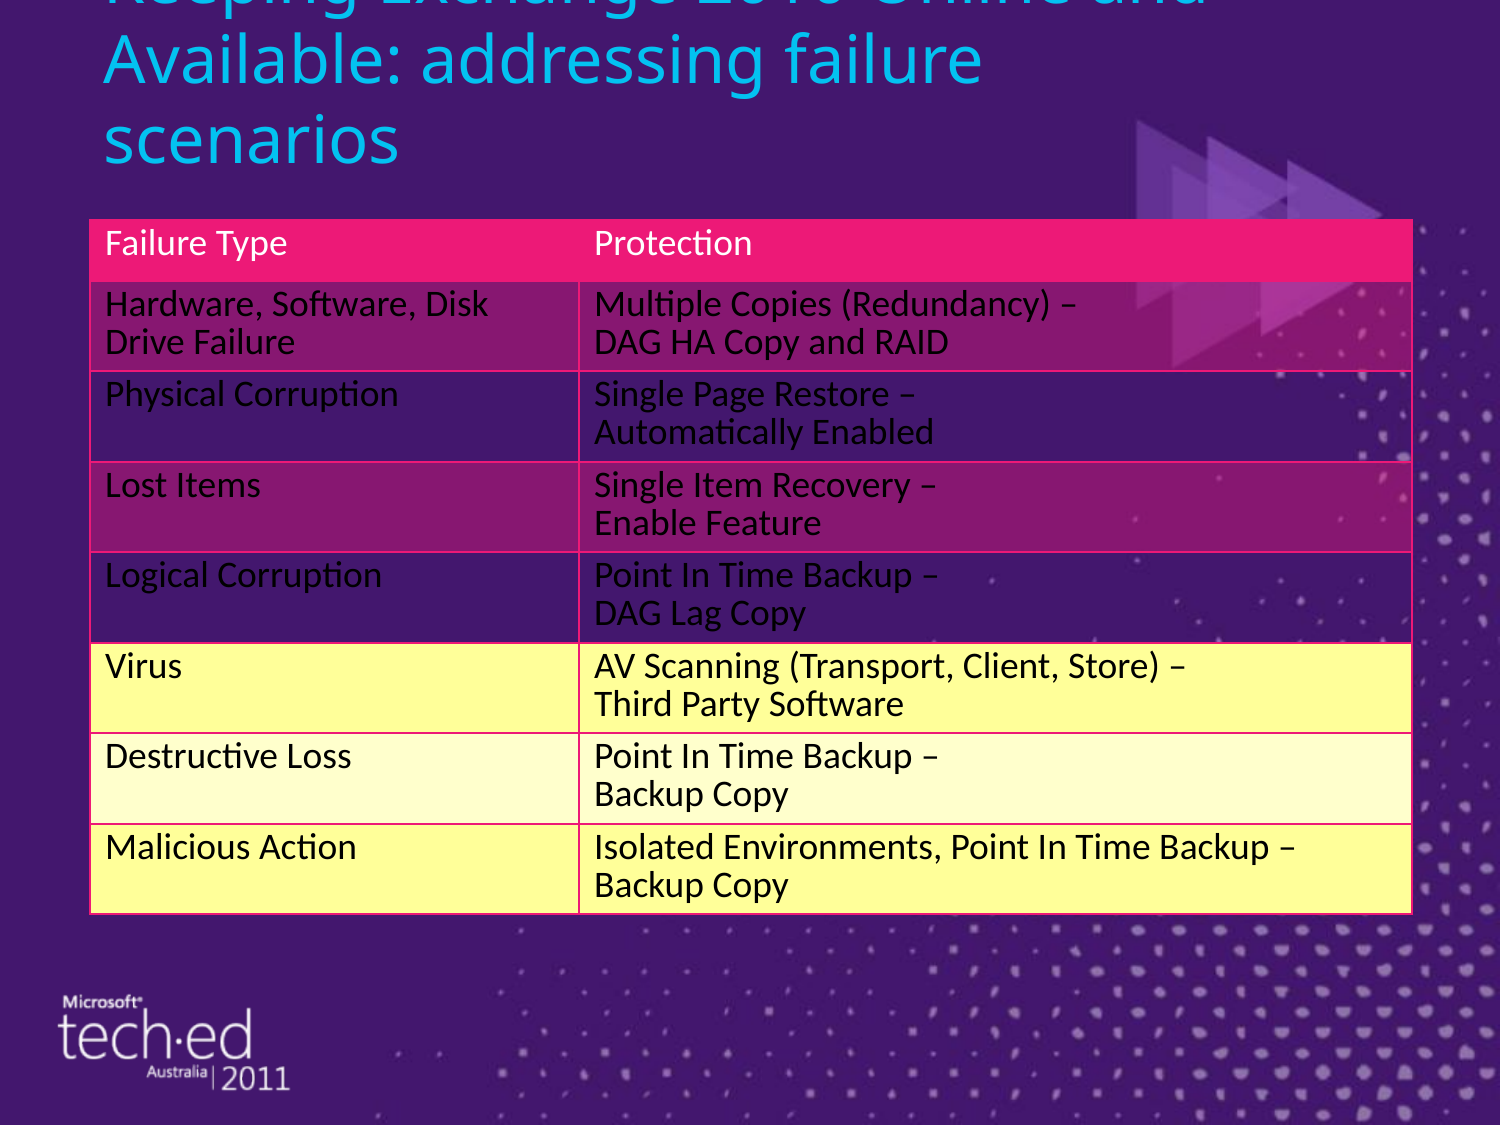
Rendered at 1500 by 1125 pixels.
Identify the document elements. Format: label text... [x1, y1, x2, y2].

table_cell Point In Time Backup – DAG Lag Copy [580, 553, 1411, 642]
table_cell Hardware, Software, Disk Drive Failure [91, 282, 578, 370]
table_cell AV Scanning (Transport, Client, Store) – Third Party Software [580, 644, 1411, 732]
table_cell Lost Items [91, 463, 578, 551]
title Keeping Exchange 2010 Online and Available: addressing failure scenarios [88, 78, 1252, 185]
table_header Failure Type [91, 221, 578, 280]
picture [0, 0, 1500, 1125]
table_cell Multiple Copies (Redundancy) – DAG HA Copy and RAID [580, 282, 1411, 370]
table_cell Virus [91, 644, 578, 732]
table_header Protection [580, 221, 1411, 280]
table_cell Point In Time Backup – Backup Copy [580, 734, 1411, 823]
table_cell Isolated Environments, Point In Time Backup – Backup Copy [580, 825, 1411, 913]
table_cell Destructive Loss [91, 734, 578, 823]
table_cell Malicious Action [91, 825, 578, 913]
table_cell Single Page Restore – Automatically Enabled [580, 372, 1411, 461]
table_cell Single Item Recovery – Enable Feature [580, 463, 1411, 551]
table_cell Logical Corruption [91, 553, 578, 642]
table_cell Physical Corruption [91, 372, 578, 461]
